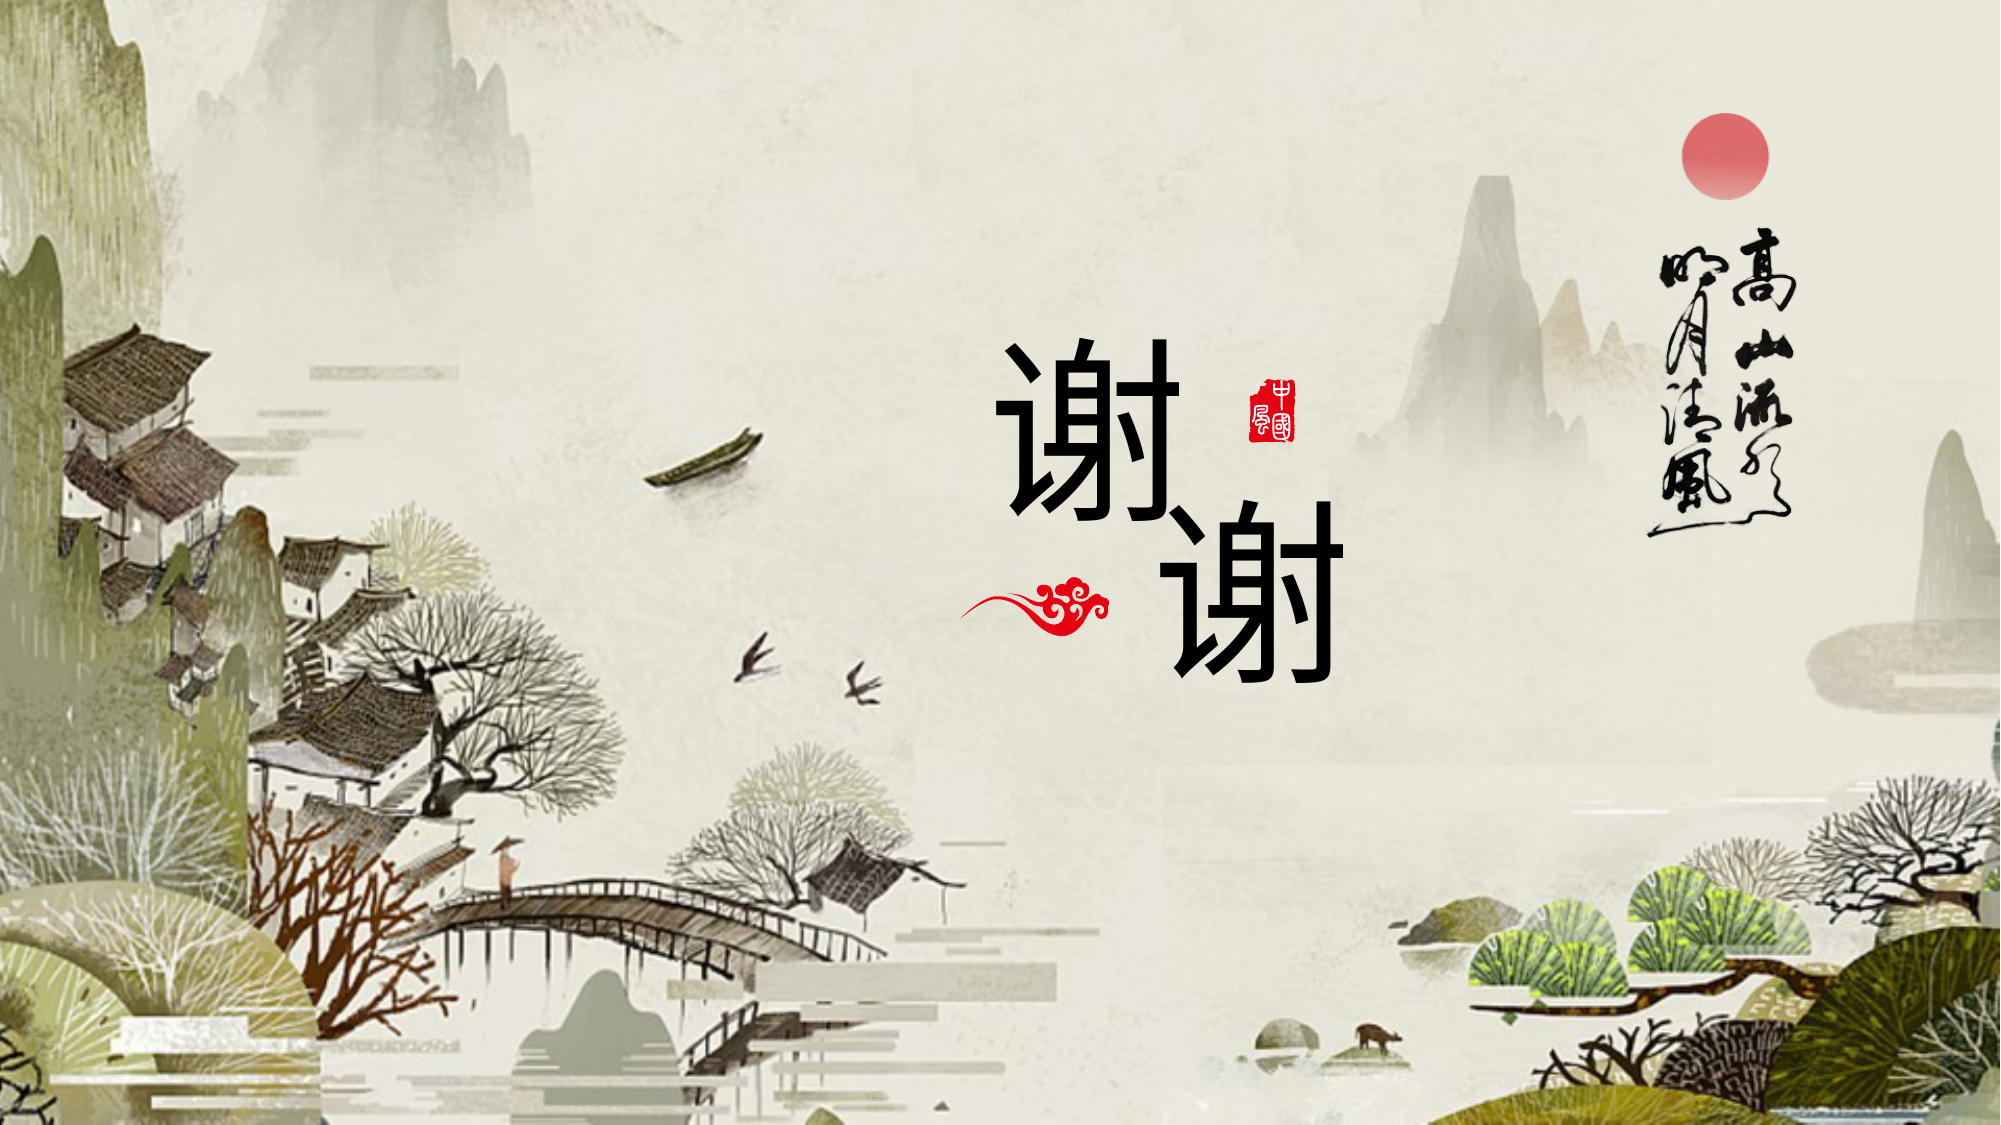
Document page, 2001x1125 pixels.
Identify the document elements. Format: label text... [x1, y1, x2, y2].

picture [0, 0, 2000, 1125]
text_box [1249, 379, 1296, 443]
text_box 谢 [972, 299, 1203, 554]
text_box [960, 577, 1109, 637]
text_box 谢 [1137, 460, 1367, 716]
